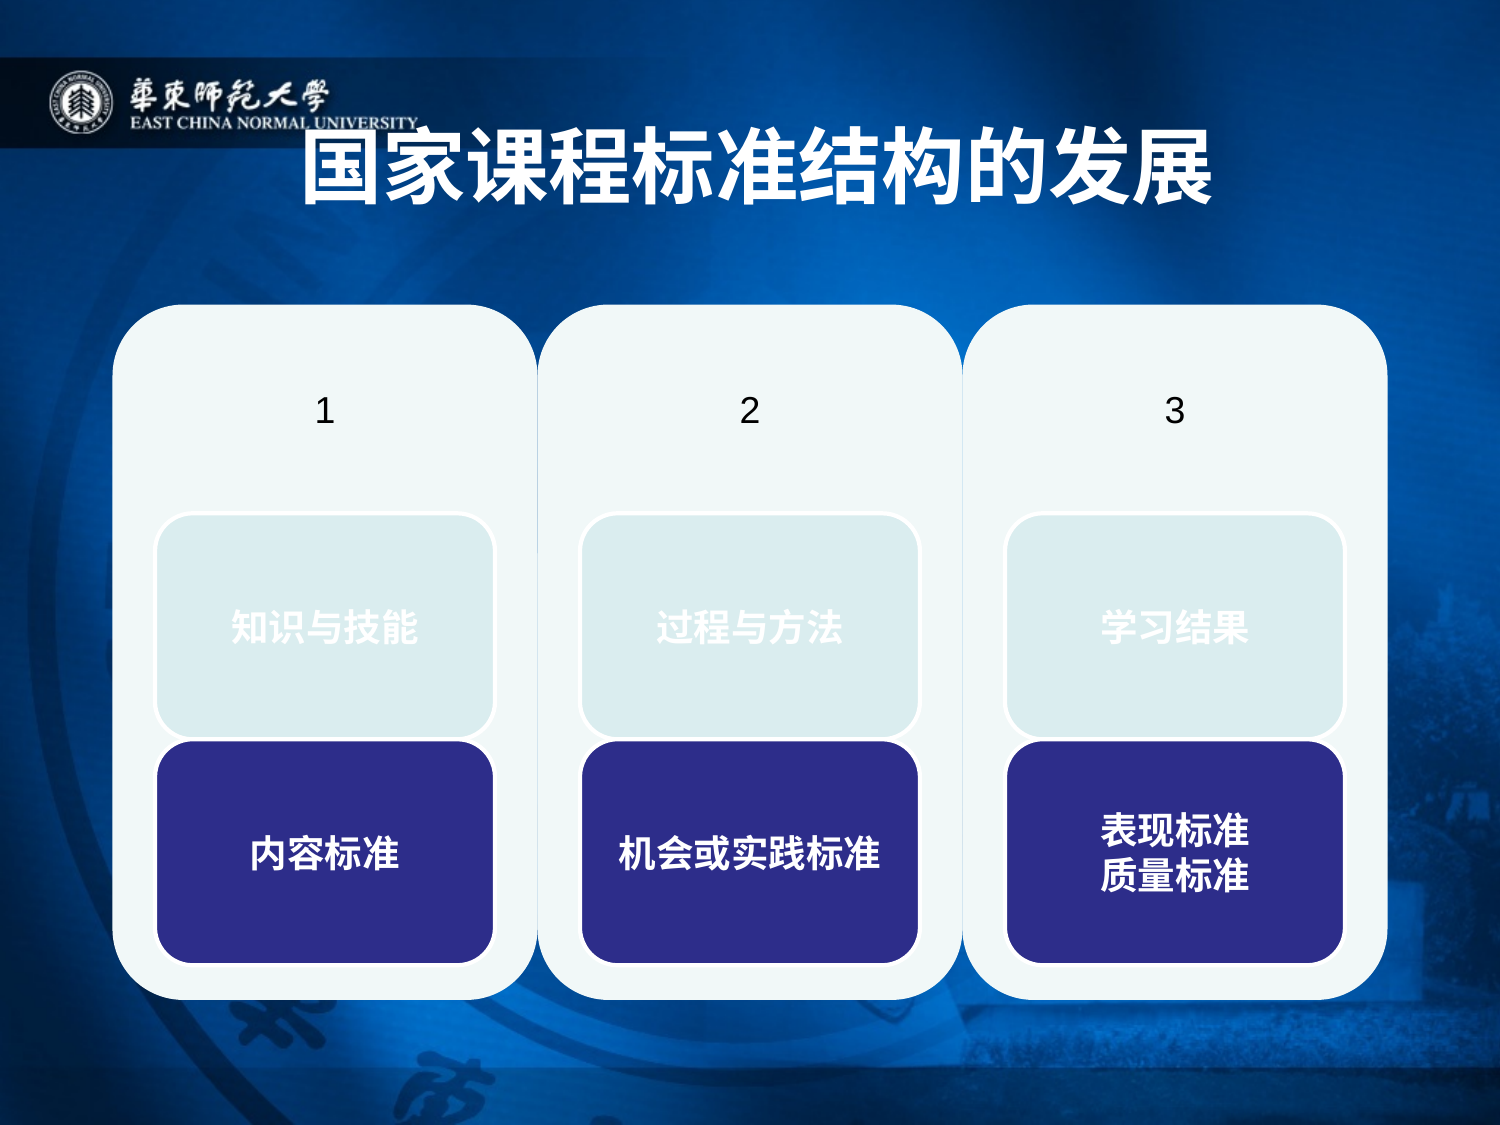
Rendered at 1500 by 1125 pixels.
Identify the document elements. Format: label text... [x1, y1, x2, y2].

picture [0, 0, 1500, 1125]
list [112, 304, 1388, 1001]
title 国家课程标准结构的发展 [81, 70, 1433, 259]
